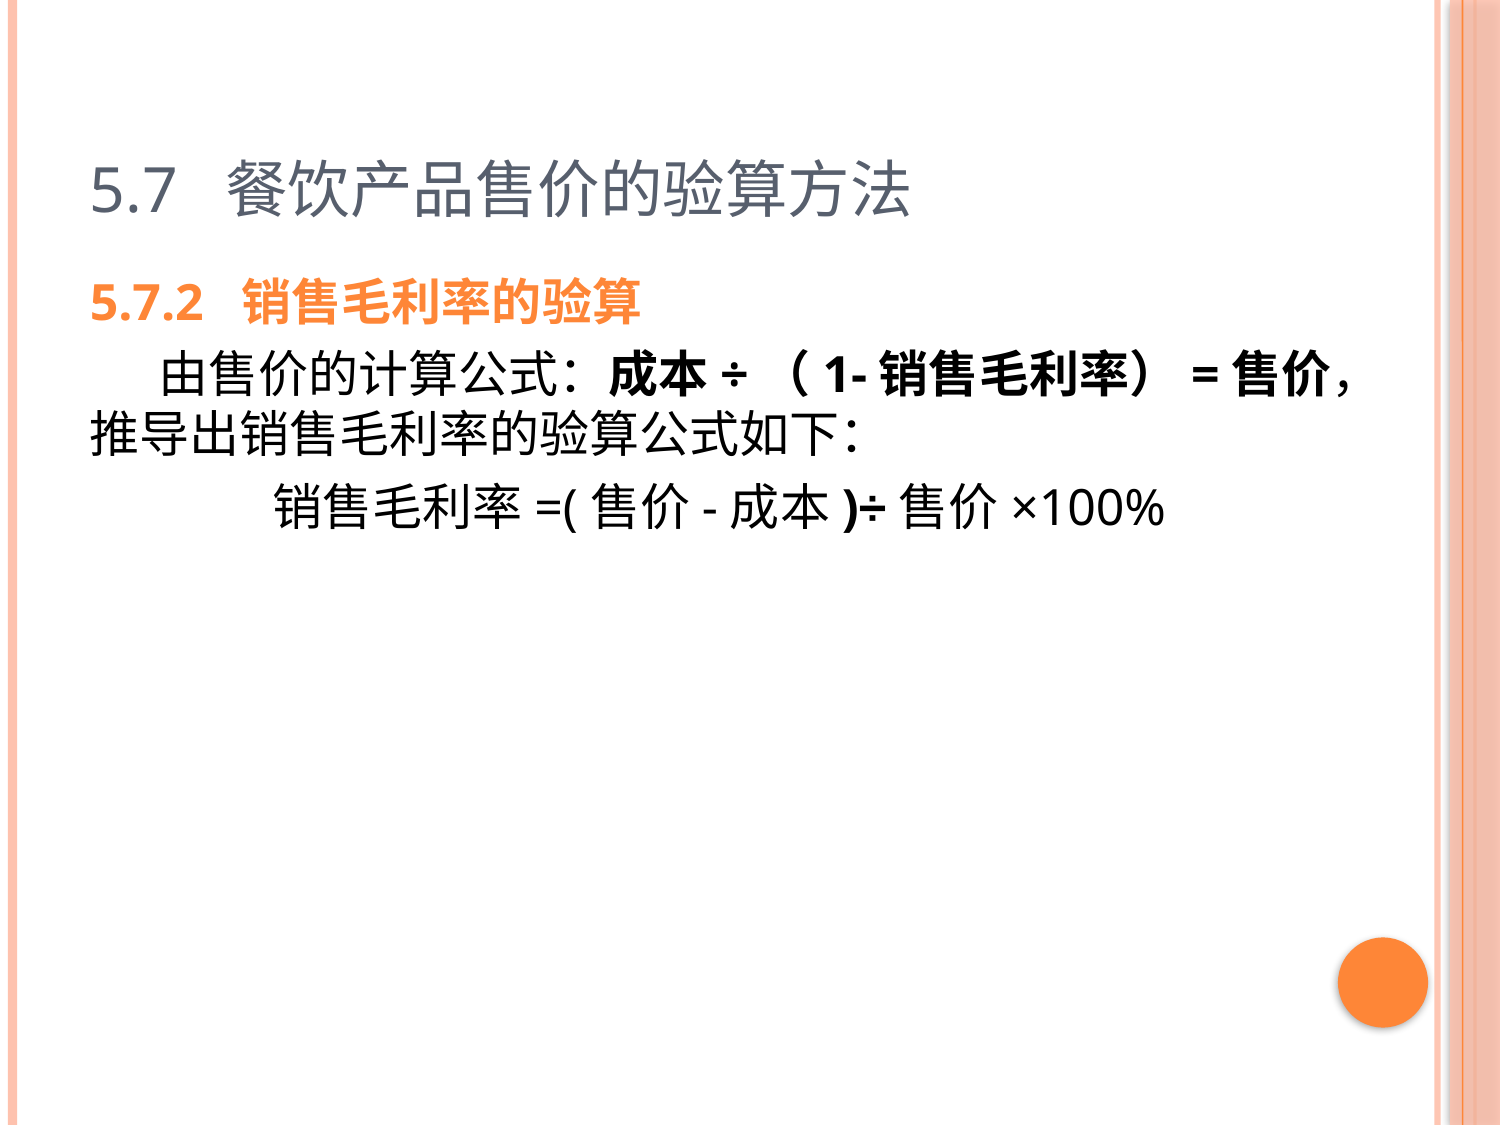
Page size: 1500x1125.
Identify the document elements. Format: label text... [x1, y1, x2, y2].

title 5.7 餐饮产品售价的验算方法 [75, 45, 1300, 233]
list 5.7.2 销售毛利率的验算 由售价的计算公式：成本÷（1-销售毛利率）=售价，推导出销售毛利率的验算公式如下： 销售毛利率=(售价-成本)÷售价×100% [74, 262, 1364, 1063]
